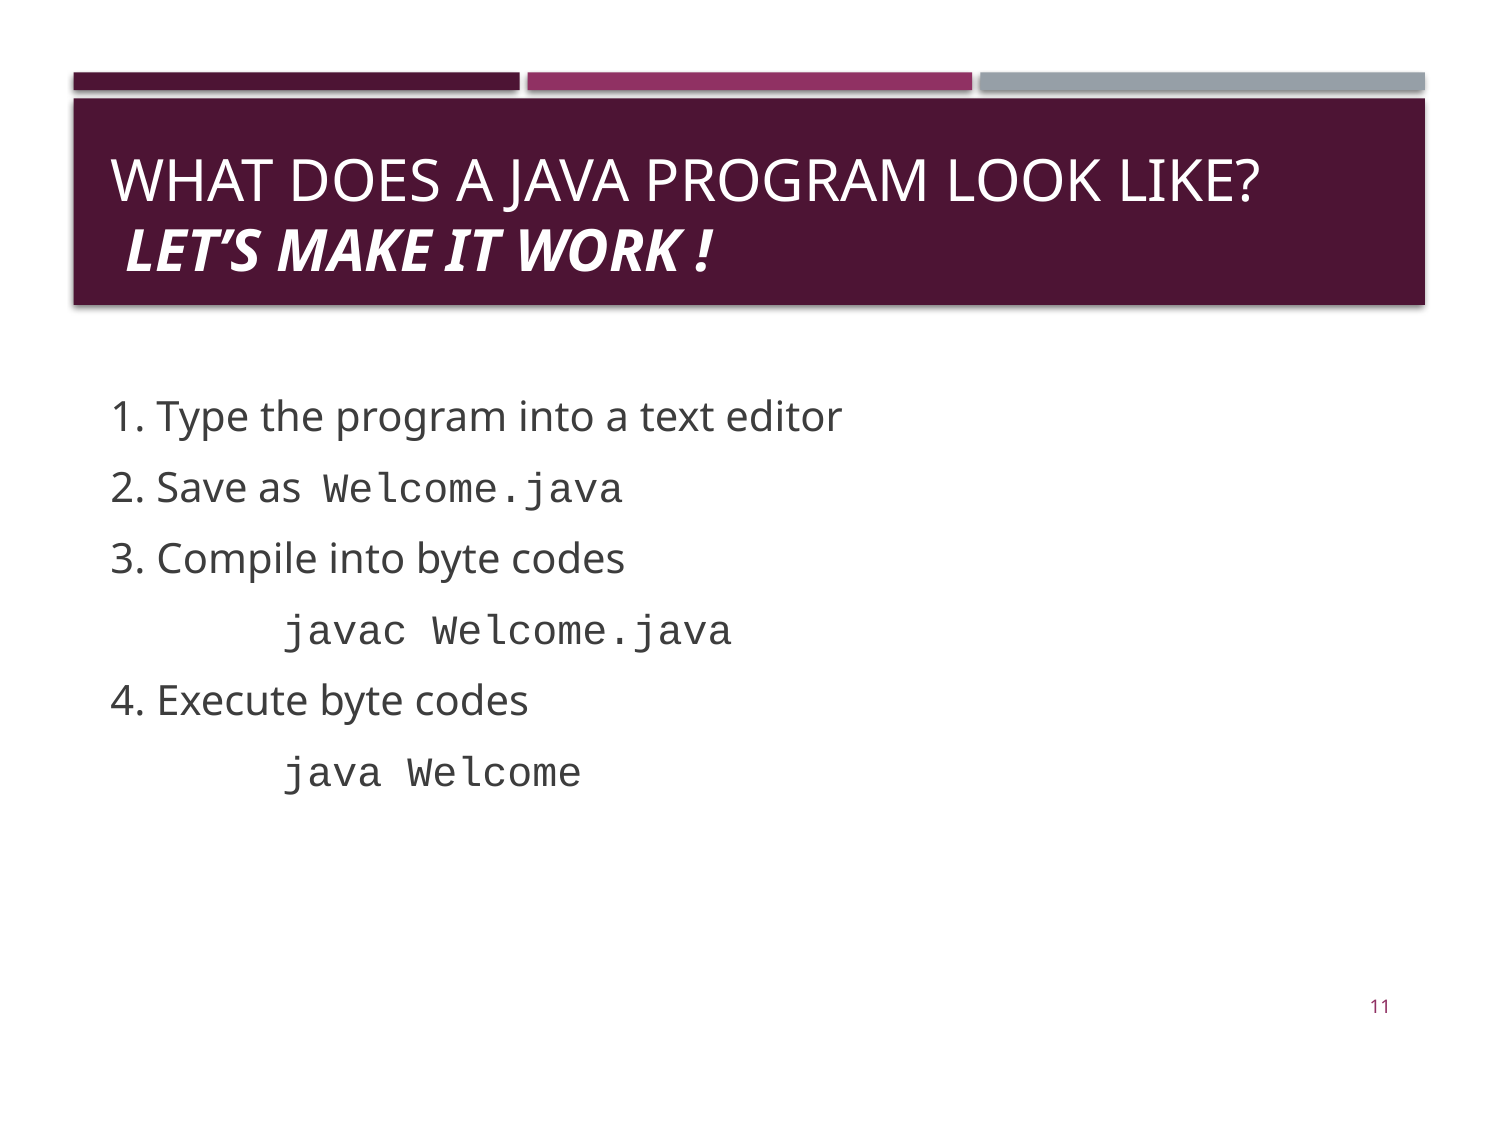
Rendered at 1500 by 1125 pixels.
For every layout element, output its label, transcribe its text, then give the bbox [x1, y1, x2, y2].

title What does a Java program look like? Let’s make it work ! [95, 112, 1406, 291]
slide_number 11 [1279, 977, 1406, 1037]
list 1. Type the program into a text editor 2. Save as Welcome.java 3. Compile into byte codes javac Welcome.java 4. Execute byte codes java Welcome [95, 365, 1406, 962]
